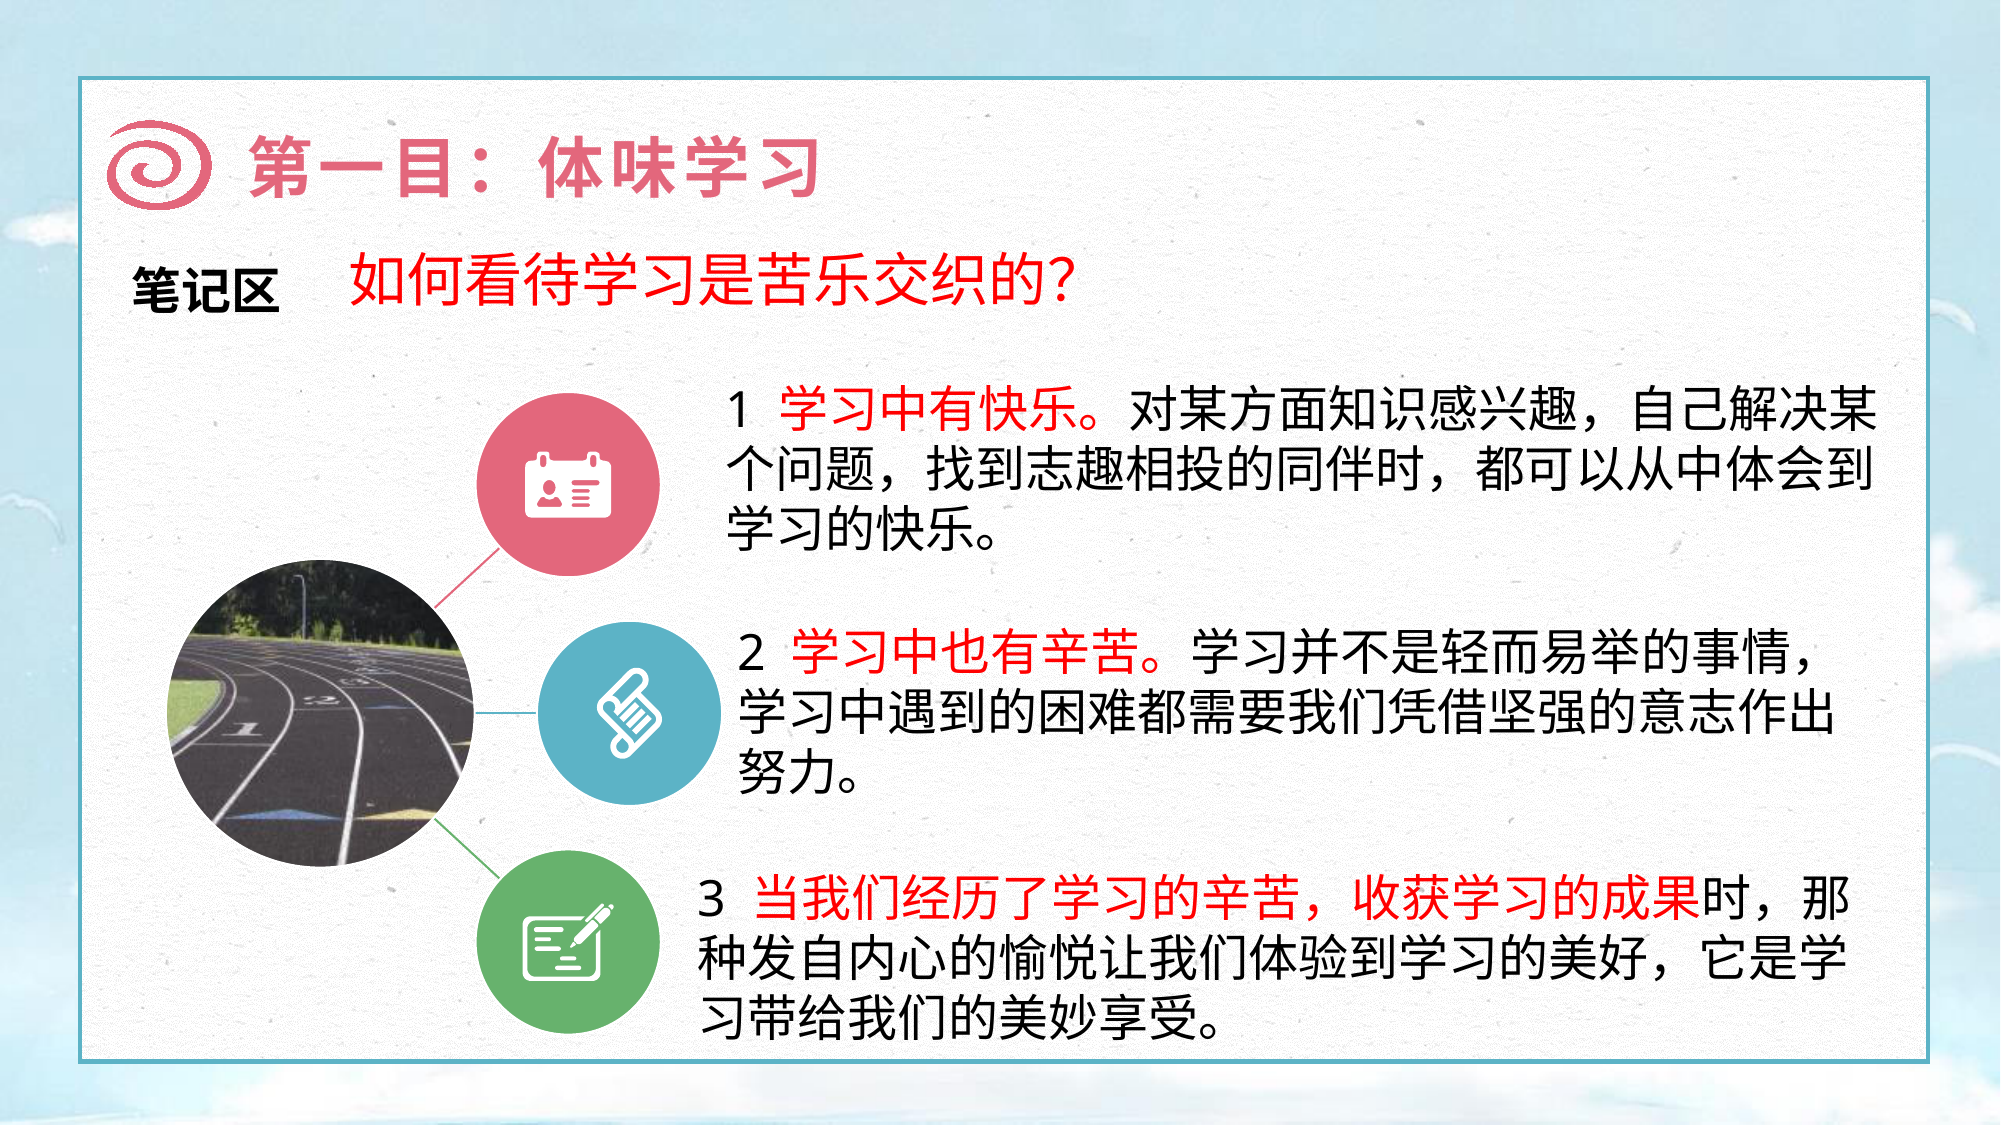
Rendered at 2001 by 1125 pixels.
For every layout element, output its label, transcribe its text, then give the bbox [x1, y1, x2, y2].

text_box 2 学习中也有辛苦。学习并不是轻而易举的事情，学习中遇到的困难都需要我们凭借坚强的意志作出努力。 [723, 613, 1897, 809]
text_box 1 学习中有快乐。对某方面知识感兴趣，自己解决某个问题，找到志趣相投的同伴时，都可以从中体会到学习的快乐。 [710, 370, 1910, 565]
text_box 如何看待学习是苦乐交织的？ [333, 266, 1334, 321]
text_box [165, 391, 723, 1035]
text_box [103, 107, 999, 226]
text_box 笔记区 [116, 252, 303, 327]
text_box 3 当我们经历了学习的辛苦，收获学习的成果时，那种发自内心的愉悦让我们体验到学习的美好，它是学习带给我们的美妙享受。 [683, 858, 1883, 1054]
picture [0, 0, 2001, 1125]
